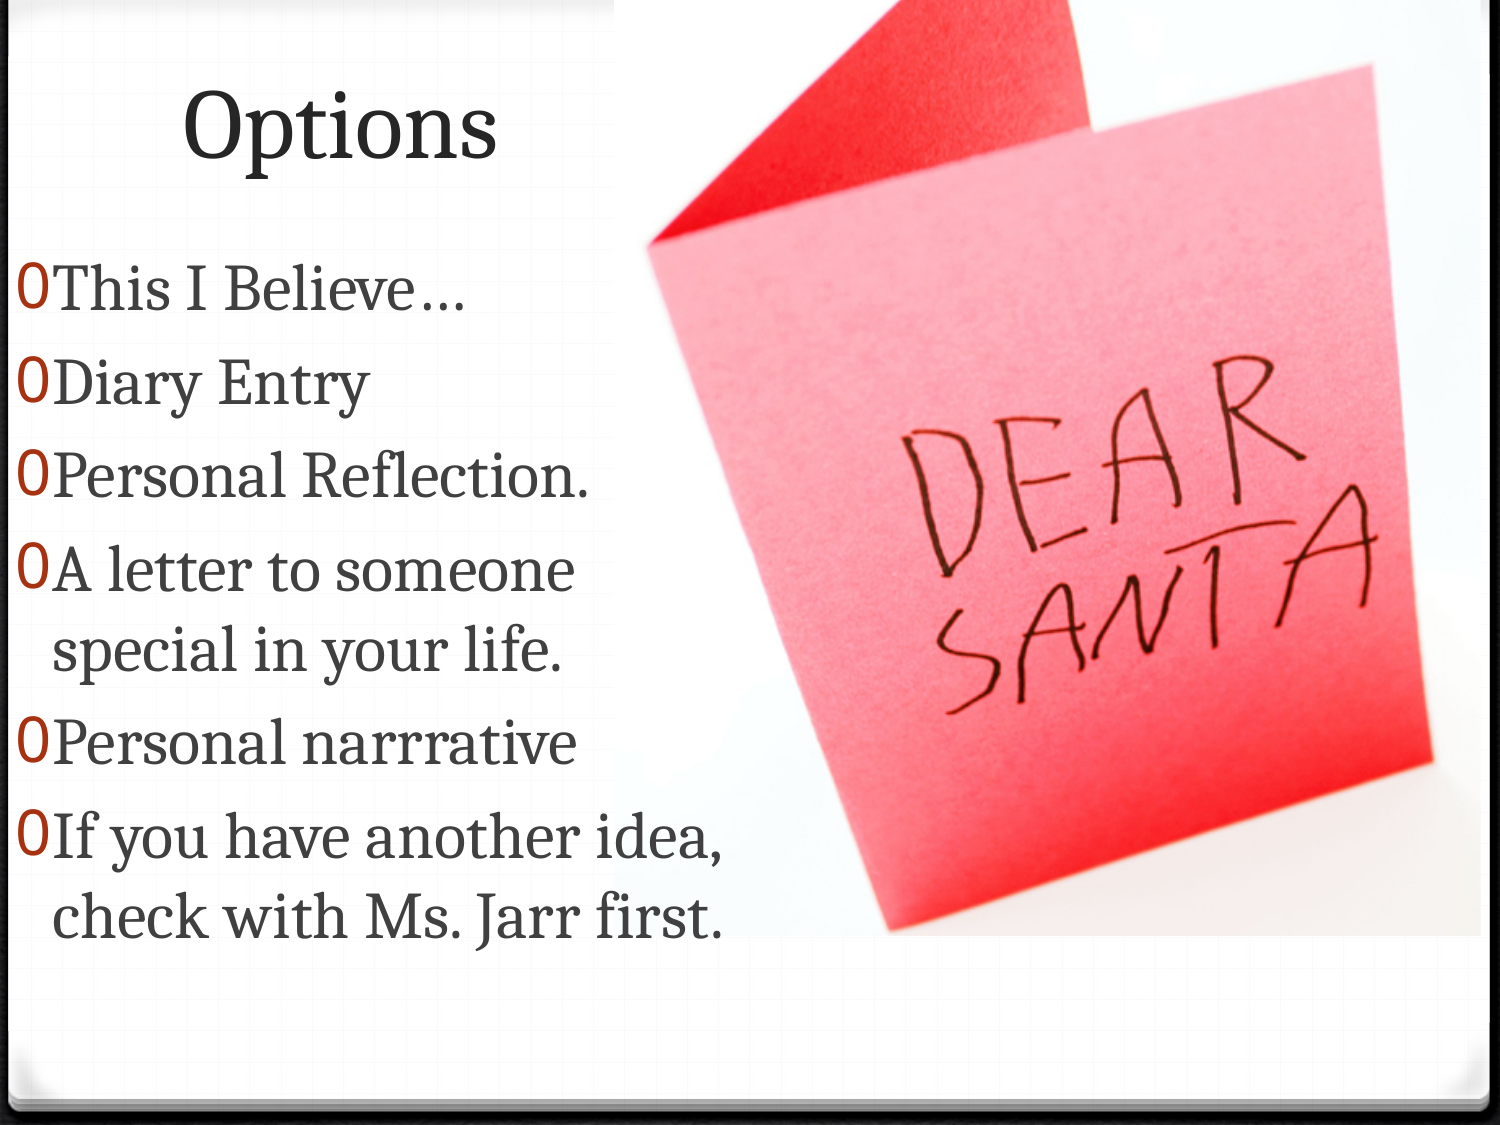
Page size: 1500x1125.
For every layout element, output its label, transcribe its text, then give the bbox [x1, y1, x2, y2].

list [613, 0, 1481, 937]
picture [0, 0, 1500, 1125]
title Options [0, 0, 609, 236]
list This I Believe… Diary Entry Personal Reflection. A letter to someone special in your life. Personal narrrative If you have another idea, check with Ms. Jarr first. [0, 236, 738, 1075]
